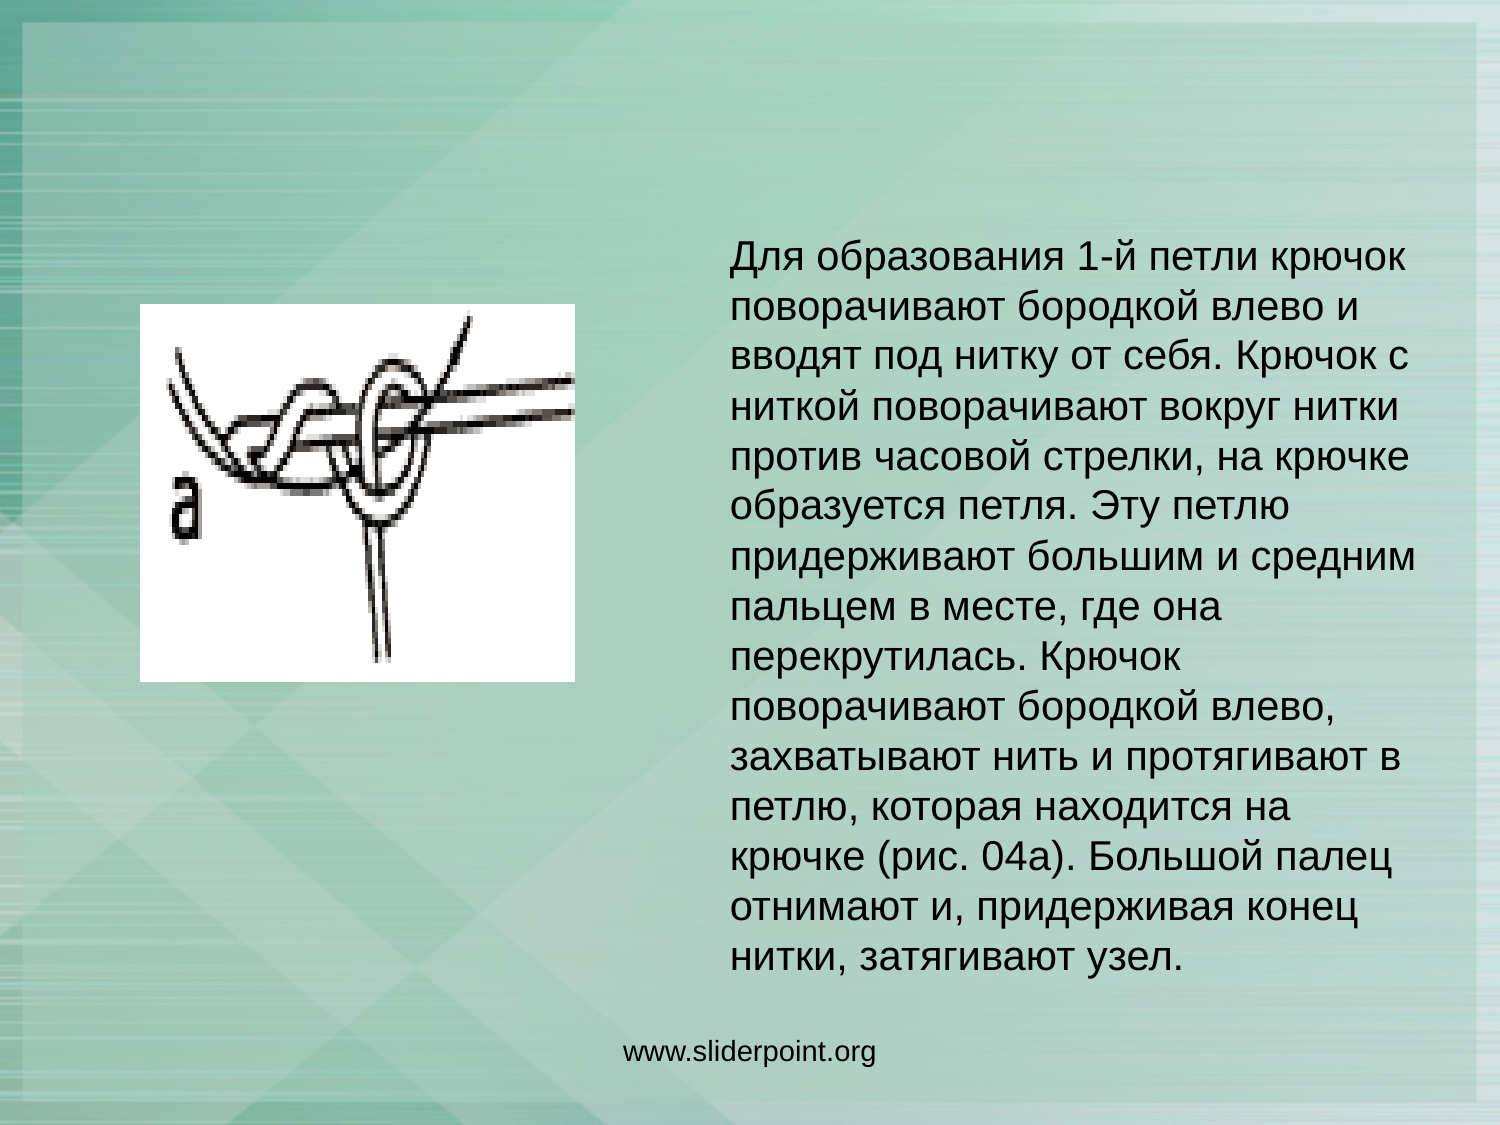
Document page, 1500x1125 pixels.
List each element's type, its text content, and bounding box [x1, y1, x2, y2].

picture [0, 0, 1500, 1125]
footer www.sliderpoint.org [512, 1024, 988, 1103]
title Для образования 1-й петли крючок поворачивают бородкой влево и вводят под нитку от себя. Крючок с ниткой поворачивают вокруг нитки против часовой стрелки, на крючке образуется петля. Эту петлю придерживают большим и средним пальцем в месте, где она перекрутилась. Крючок поворачивают бородкой влево, захватывают нить и протягивают в петлю, которая находится на крючке (рис. 04а). Большой палец отнимают и, придерживая конец нитки, затягивают узел. [714, 140, 1437, 987]
